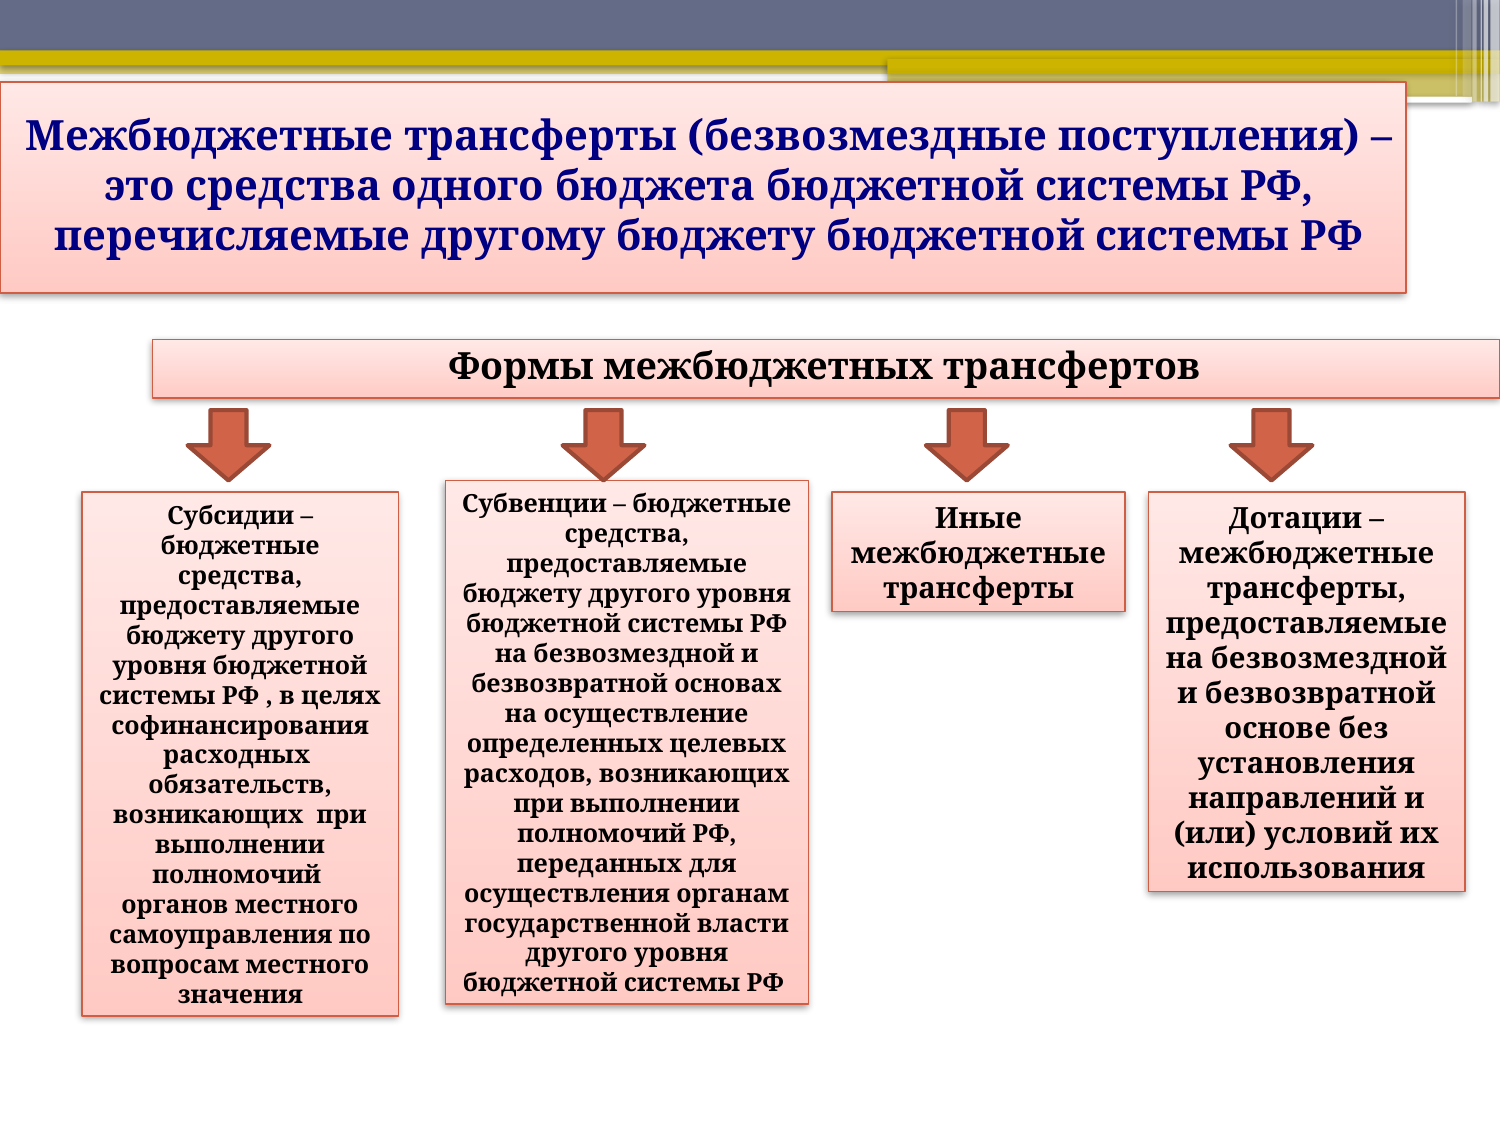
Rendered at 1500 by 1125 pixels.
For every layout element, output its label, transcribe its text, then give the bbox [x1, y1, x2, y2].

title Межбюджетные трансферты (безвозмездные поступления) – это средства одного бюджета бюджетной системы РФ, перечисляемые другому бюджету бюджетной системы РФ [0, 81, 1407, 294]
text_box Субвенции – бюджетные средства, предоставляемые бюджету другого уровня бюджетной системы РФ на безвозмездной и безвозвратной основах на осуществление определенных целевых расходов, возникающих при выполнении полномочий РФ, переданных для осуществления органам государственной власти другого уровня бюджетной системы РФ [445, 480, 809, 1005]
text_box Иные межбюджетные трансферты [831, 491, 1126, 612]
text_box Субсидии – бюджетные средства, предоставляемые бюджету другого уровня бюджетной системы РФ , в целях софинансирования расходных обязательств, возникающих при выполнении полномочий органов местного самоуправления по вопросам местного значения [81, 491, 399, 1017]
text_box [185, 408, 272, 483]
text_box [923, 408, 1010, 483]
text_box Дотации – межбюджетные трансферты, предоставляемые на безвозмездной и безвозвратной основе без установления направлений и (или) условий их использования [1148, 491, 1466, 892]
text_box [560, 408, 647, 483]
subtitle Формы межбюджетных трансфертов [152, 339, 1500, 399]
text_box [1228, 408, 1315, 483]
